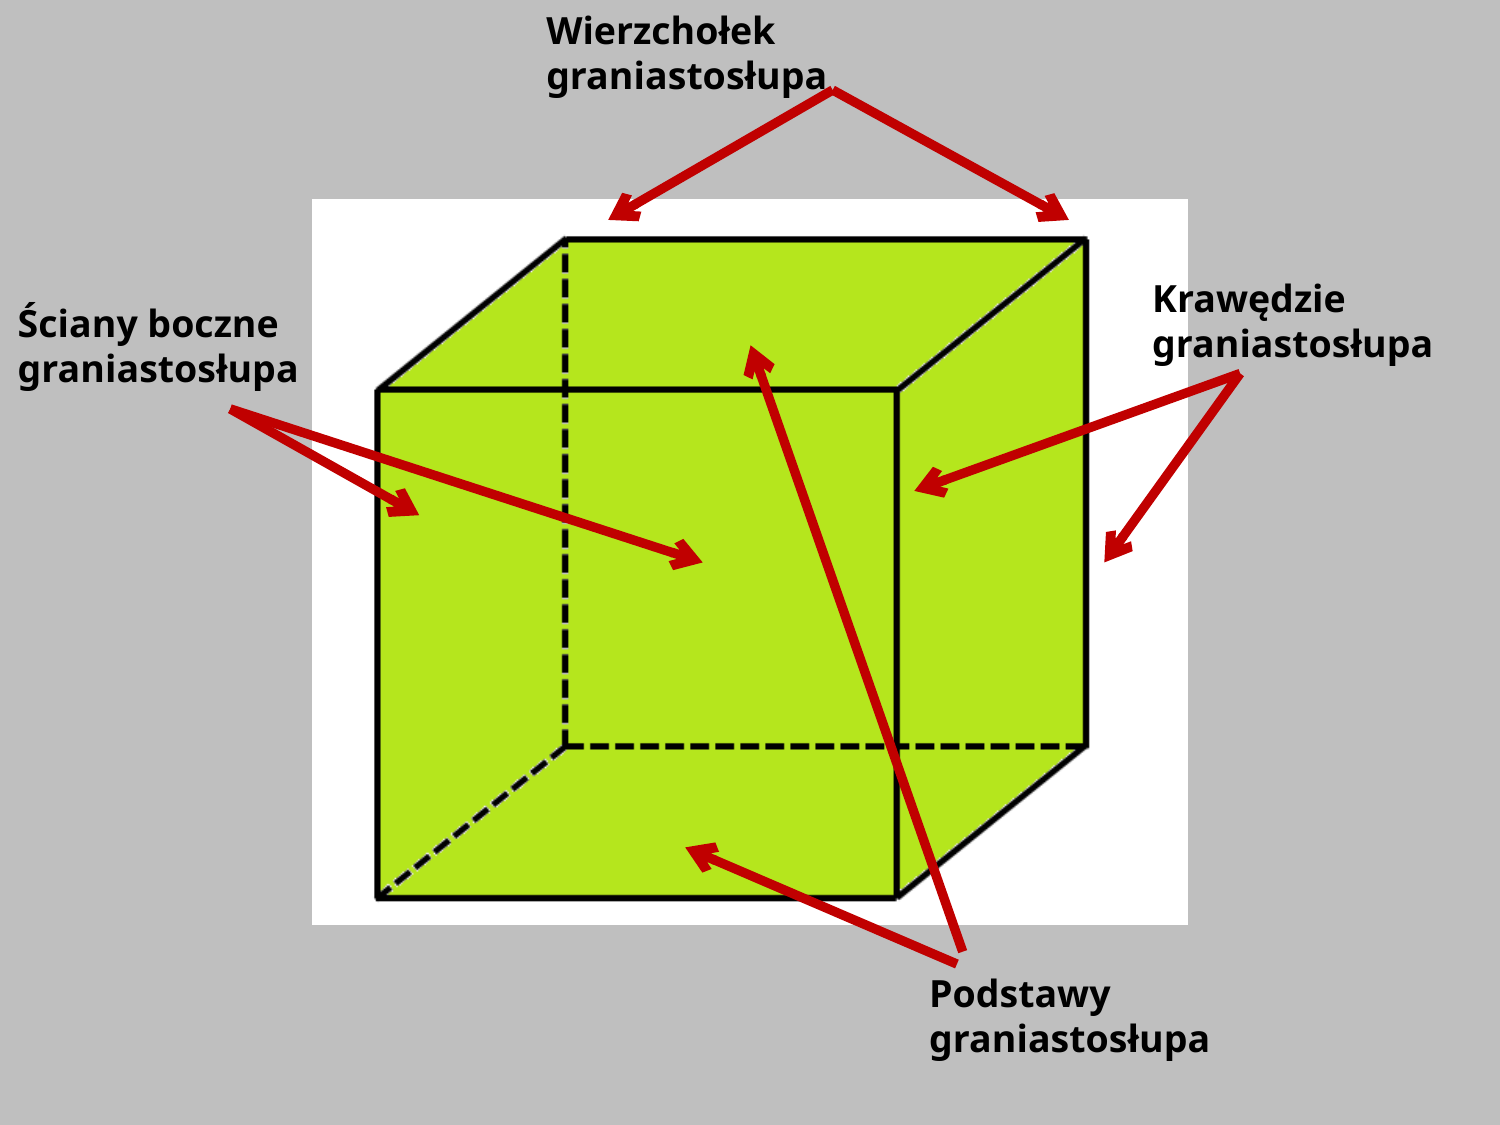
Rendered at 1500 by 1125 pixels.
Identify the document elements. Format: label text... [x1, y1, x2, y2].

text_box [607, 89, 833, 221]
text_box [1104, 500, 1241, 563]
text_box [685, 847, 958, 965]
picture [963, 492, 1188, 926]
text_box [229, 408, 703, 563]
text_box Wierzchołek graniastosłupa [531, 0, 969, 105]
text_box Krawędzie graniastosłupa [1191, 267, 1500, 373]
text_box Podstawy graniastosłupa [914, 962, 1352, 1067]
text_box Ściany boczne graniastosłupa [3, 292, 307, 397]
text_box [750, 344, 963, 952]
picture [312, 199, 1188, 926]
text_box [833, 89, 1070, 221]
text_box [968, 373, 1241, 492]
